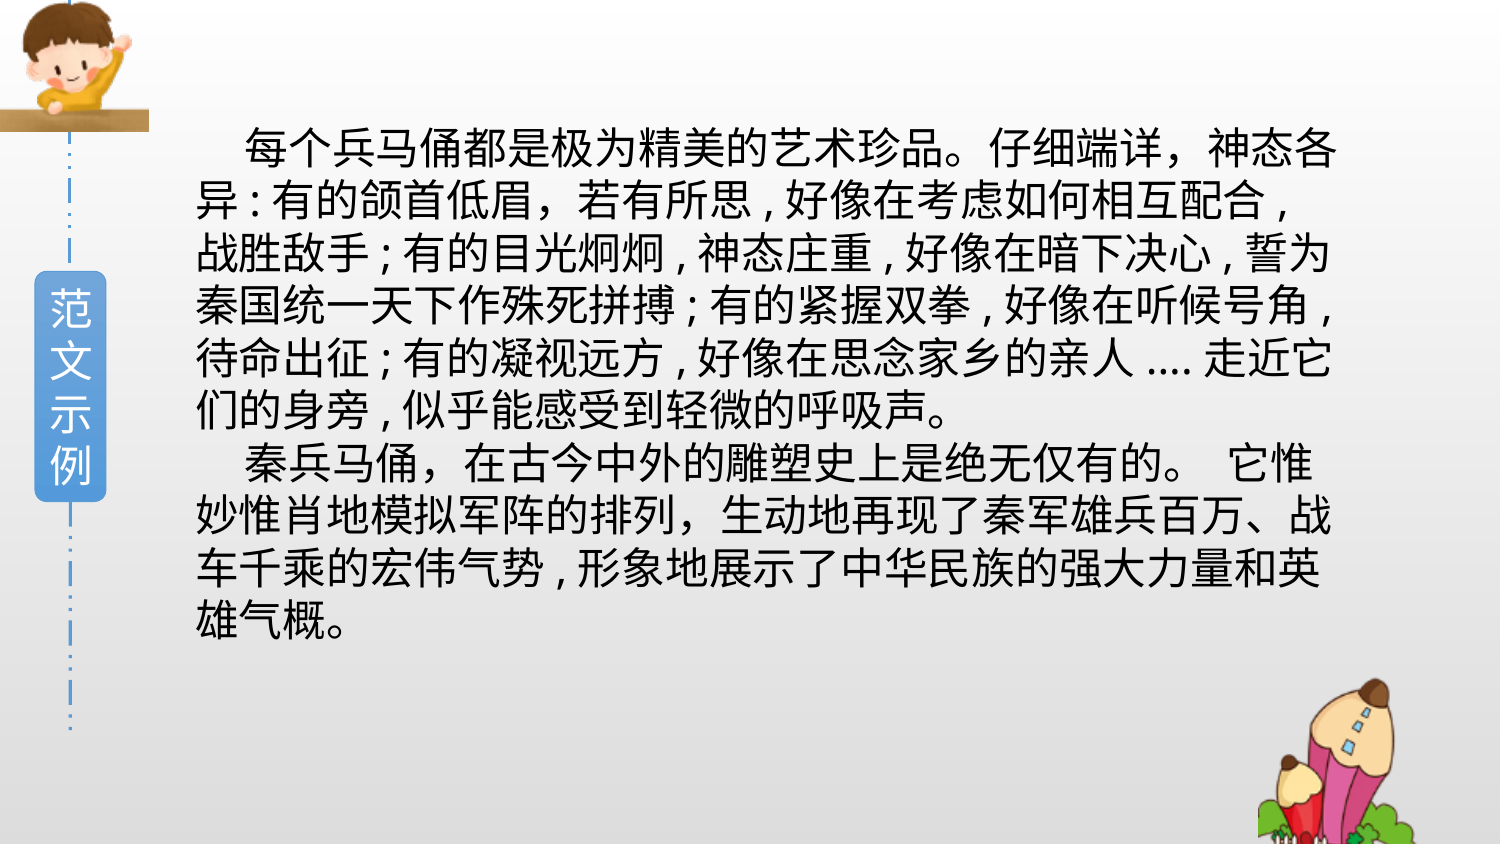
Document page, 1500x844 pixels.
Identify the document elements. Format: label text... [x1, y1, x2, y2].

picture [0, 0, 149, 132]
text_box 每个兵马俑都是极为精美的艺术珍品。仔细端详，神态各异:有的颌首低眉，若有所思,好像在考虑如何相互配合,战胜敌手;有的目光炯炯,神态庄重,好像在暗下决心,誓为秦国统一天下作殊死拼搏;有的紧握双拳,好像在听候号角,待命出征;有的凝视远方,好像在思念家乡的亲人....走近它们的身旁,似乎能感受到轻微的呼吸声。 秦兵马俑，在古今中外的雕塑史上是绝无仅有的。 它惟妙惟肖地模拟军阵的排列，生动地再现了秦军雄兵百万、战车千乘的宏伟气势,形象地展示了中华民族的强大力量和英雄气概。 [183, 62, 1353, 844]
text_box 范文示例 [34, 270, 107, 503]
picture [1258, 637, 1500, 844]
